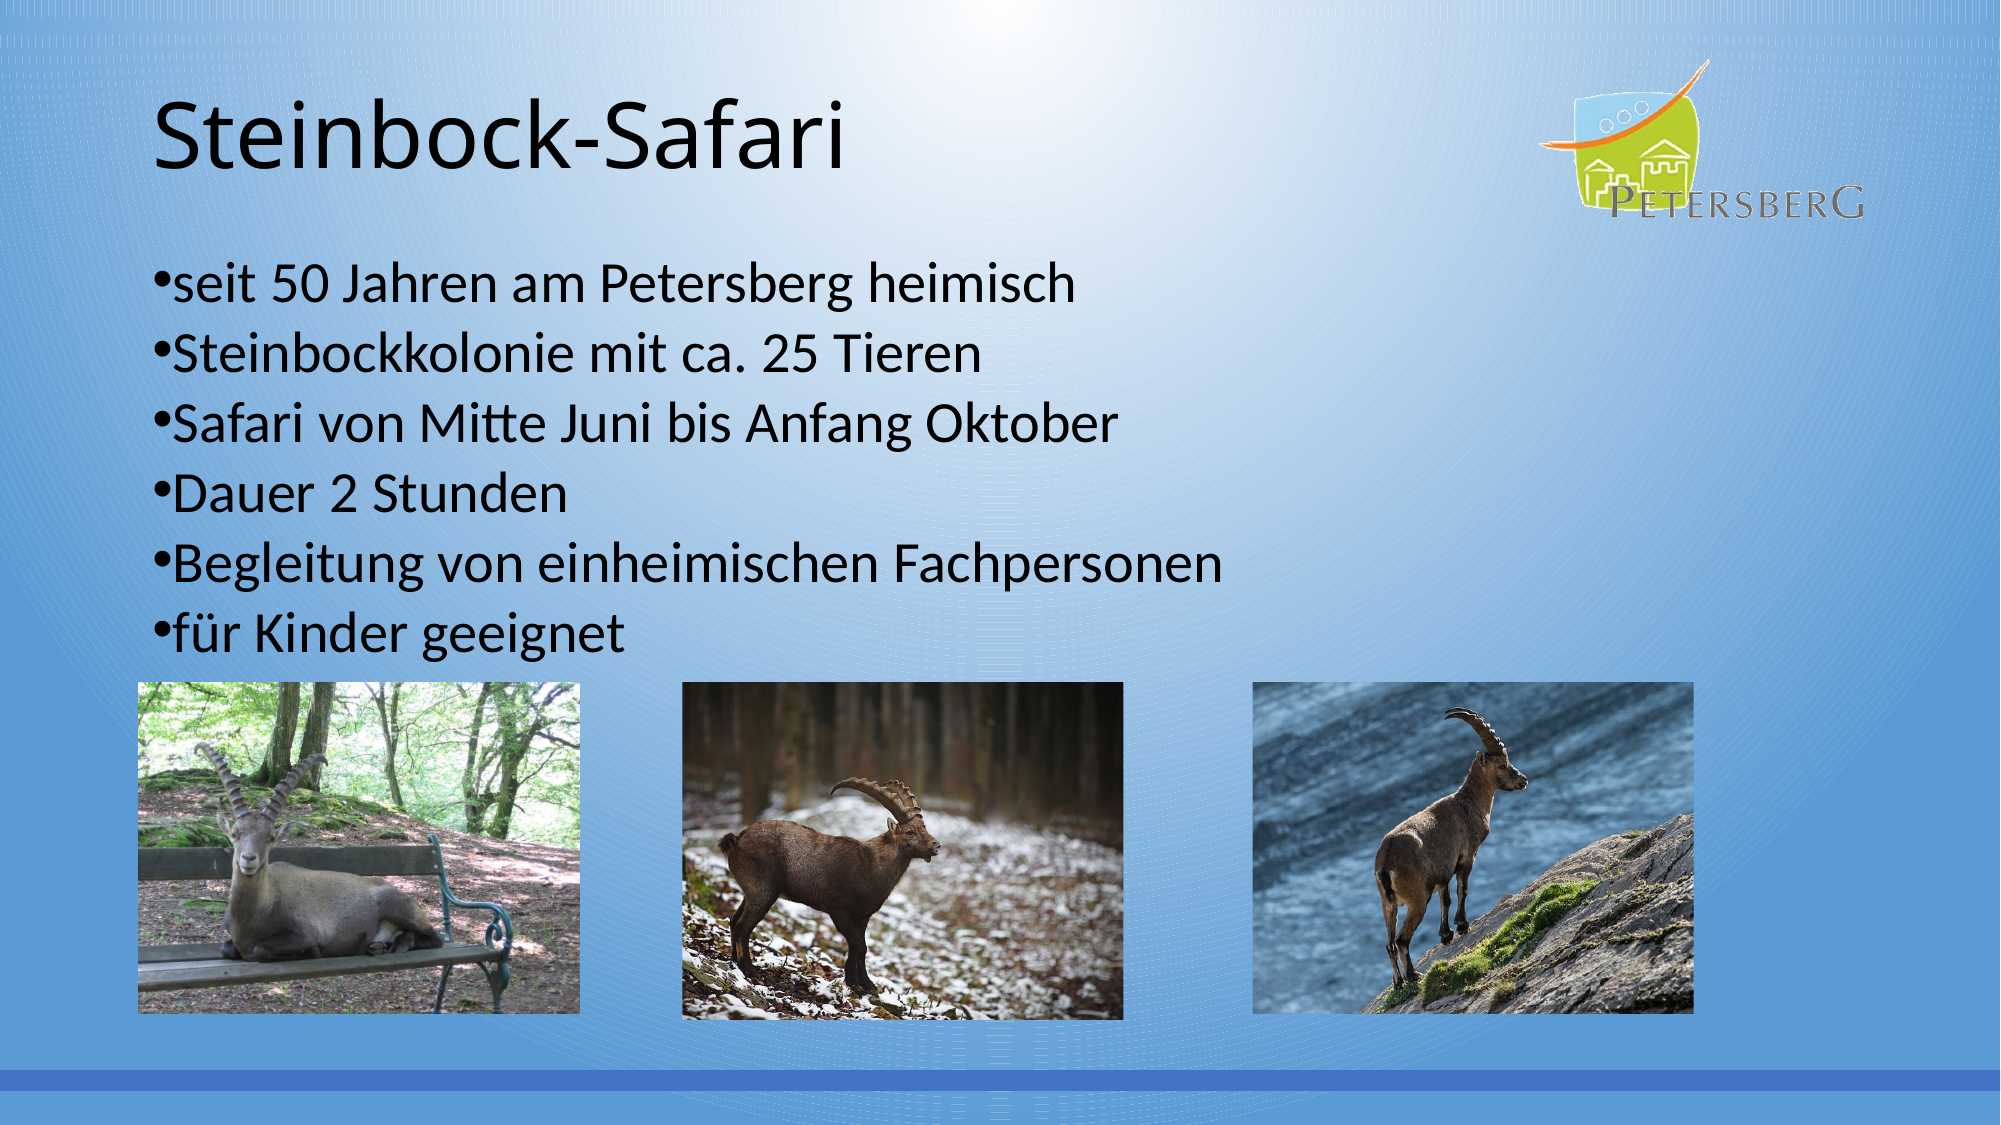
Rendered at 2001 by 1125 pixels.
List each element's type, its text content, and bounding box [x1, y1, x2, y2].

title Steinbock-Safari [137, 59, 1539, 218]
picture [1539, 59, 1863, 219]
picture [138, 682, 580, 1014]
picture [1252, 682, 1694, 1014]
picture [682, 682, 1124, 1020]
list seit 50 Jahren am Petersberg heimisch Steinbockkolonie mit ca. 25 Tieren Safari von Mitte Juni bis Anfang Oktober Dauer 2 Stunden Begleitung von einheimischen Fachpersonen für Kinder geeignet [137, 236, 1863, 1014]
